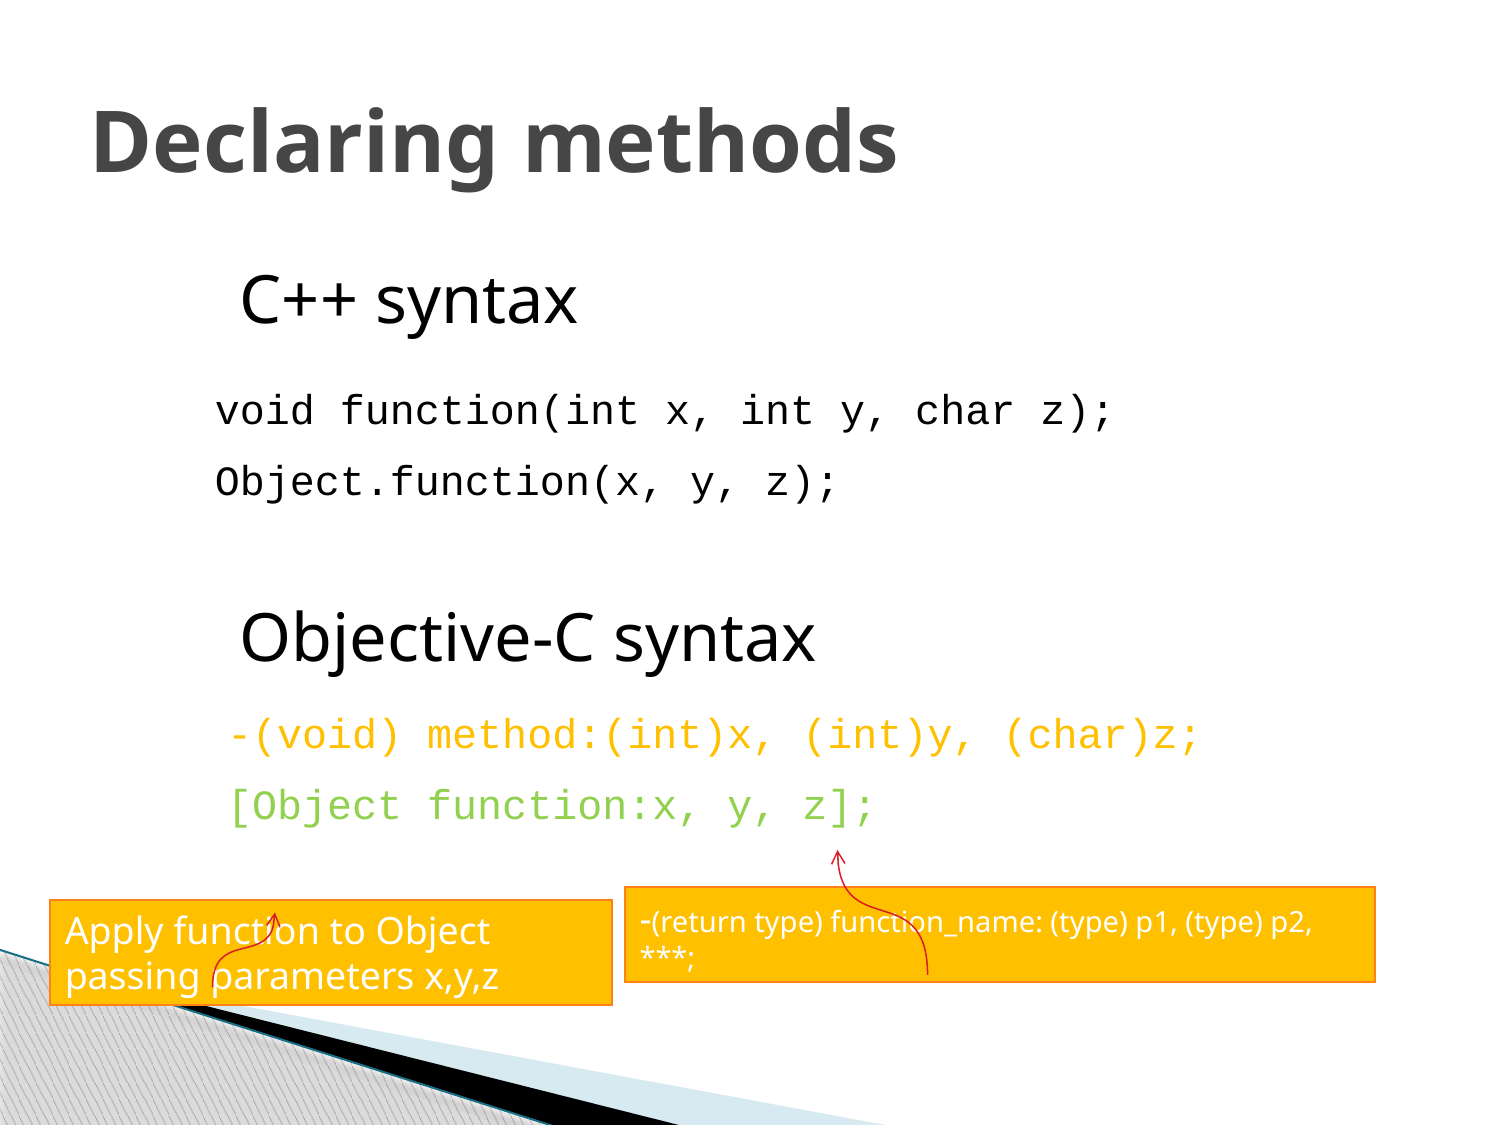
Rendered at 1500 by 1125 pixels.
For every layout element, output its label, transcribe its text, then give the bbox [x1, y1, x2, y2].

title Declaring methods [75, 45, 1425, 233]
text_box -(return type) function_name: (type) p1, (type) p2, ***; [624, 887, 1375, 983]
text_box Objective-C syntax [224, 587, 1200, 683]
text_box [819, 867, 946, 958]
text_box -(void) method:(int)x, (int)y, (char)z; [Object function:x, y, z]; [212, 699, 1350, 836]
text_box C++ syntax [225, 249, 1238, 345]
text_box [205, 918, 282, 982]
text_box void function(int x, int y, char z); Object.function(x, y, z); [199, 375, 1338, 511]
text_box Apply function to Object passing parameters x,y,z [50, 899, 613, 1005]
